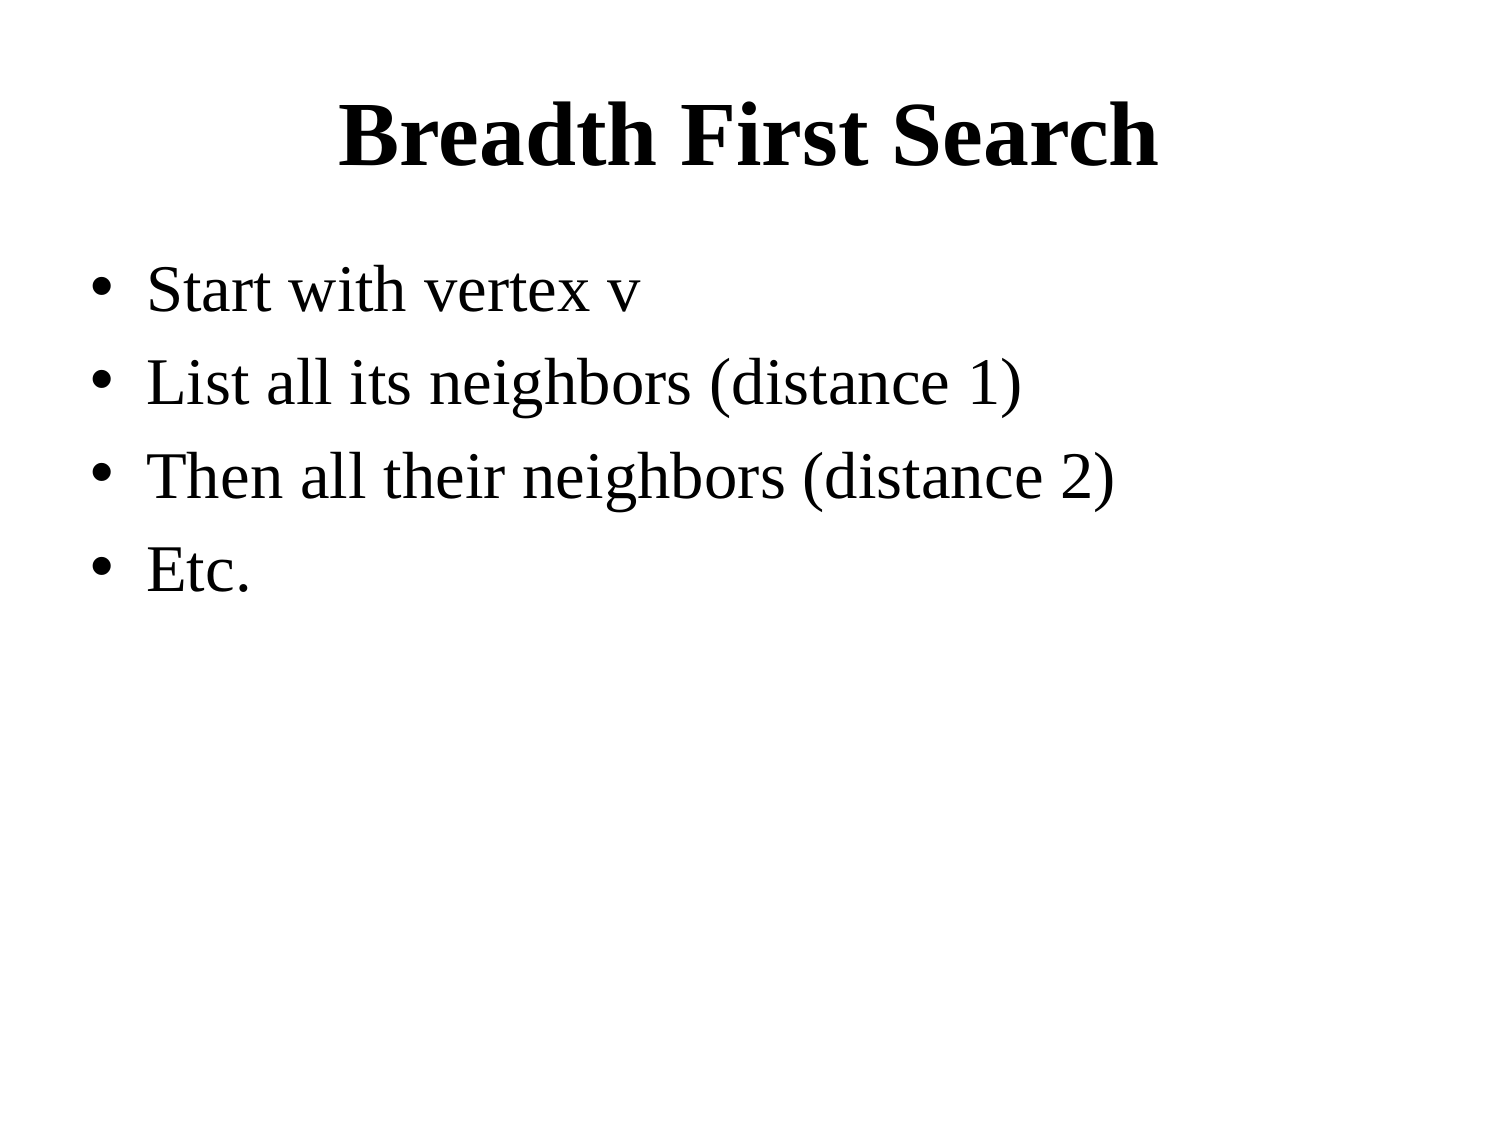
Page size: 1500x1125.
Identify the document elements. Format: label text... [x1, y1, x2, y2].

list Start with vertex v List all its neighbors (distance 1) Then all their neighbors (distance 2) Etc. [75, 237, 1425, 1088]
title Breadth First Search [75, 45, 1425, 213]
